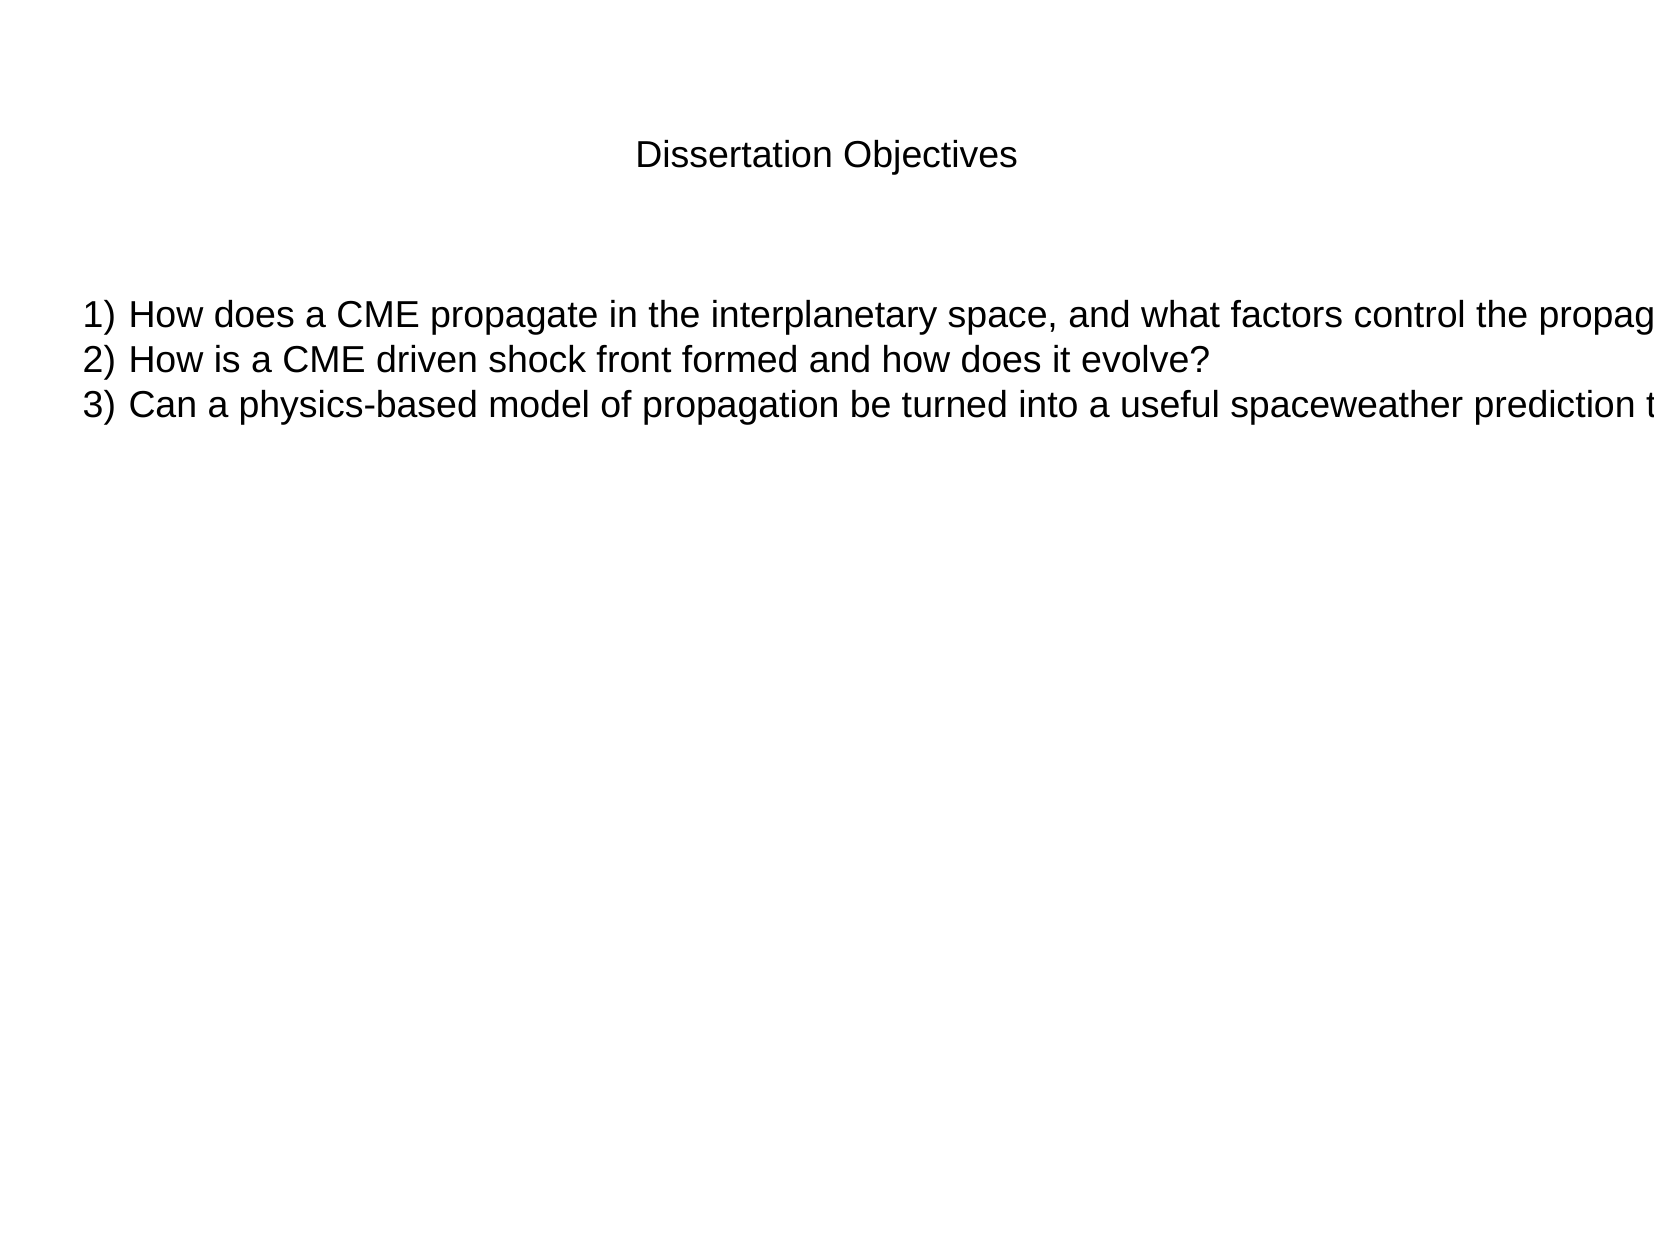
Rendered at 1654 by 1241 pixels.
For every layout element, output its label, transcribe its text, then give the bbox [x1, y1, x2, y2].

text_box Dissertation Objectives [82, 49, 1571, 257]
text_box How does a CME propagate in the interplanetary space, and what factors control the propagation? How is a CME driven shock front formed and how does it evolve? Can a physics-based model of propagation be turned into a useful spaceweather prediction tool for realtime forecasting? [82, 290, 1538, 1241]
